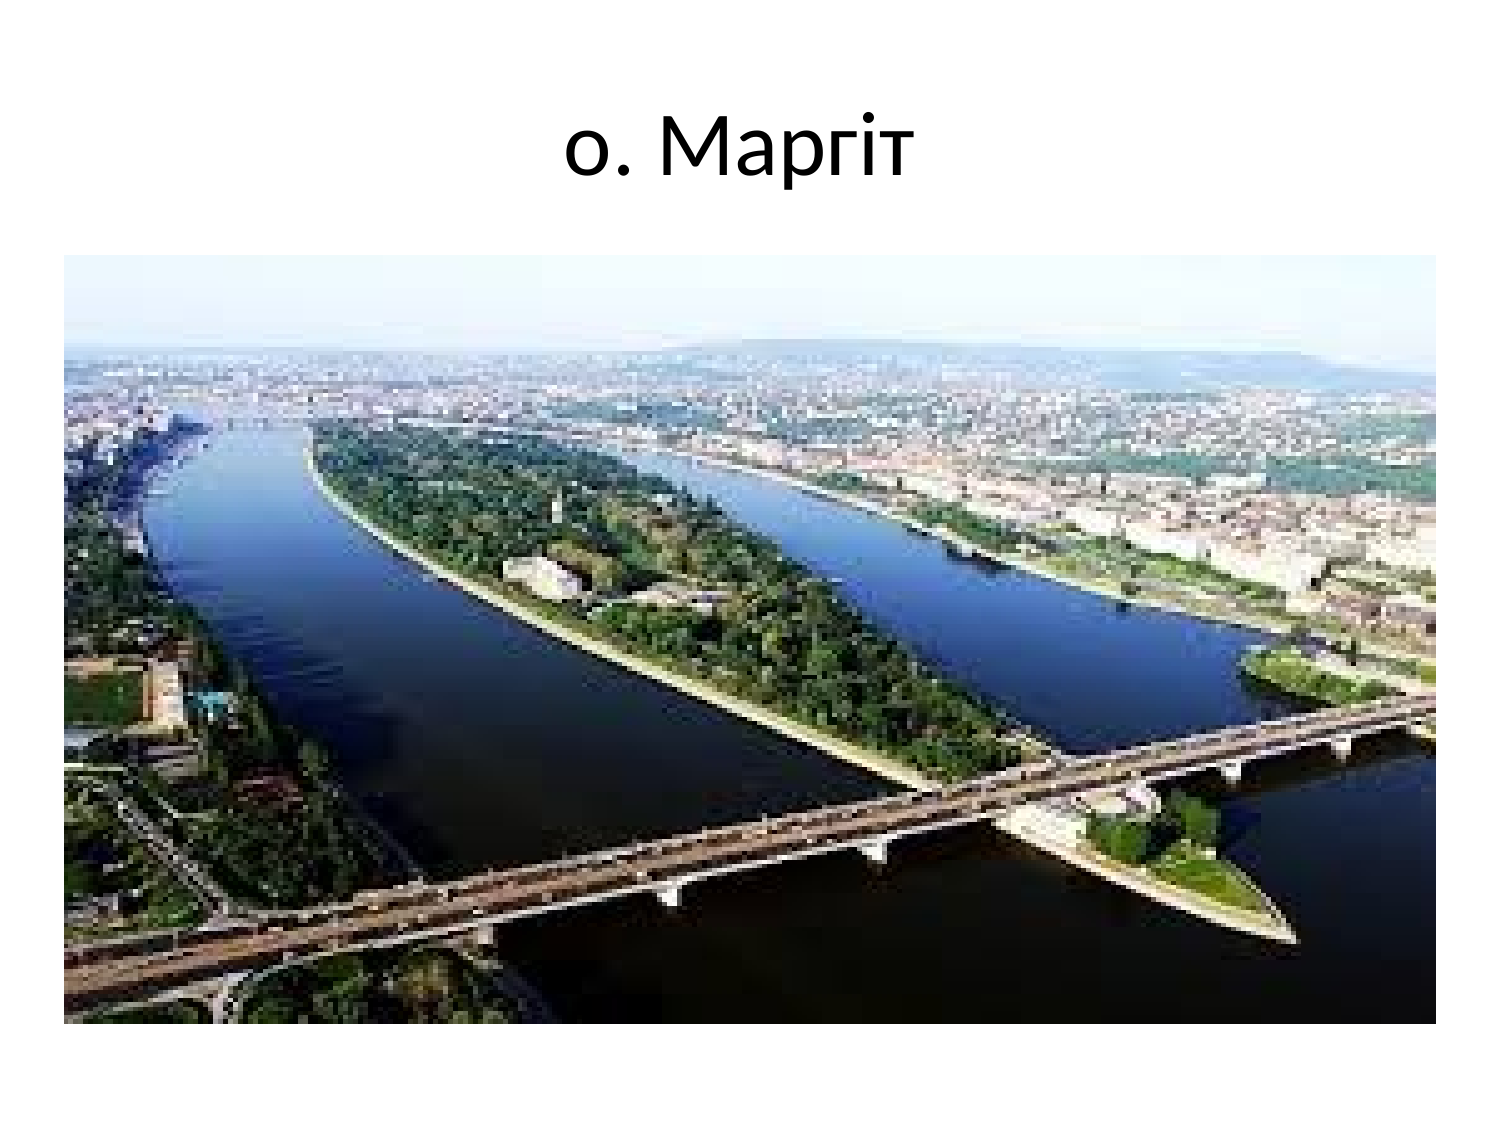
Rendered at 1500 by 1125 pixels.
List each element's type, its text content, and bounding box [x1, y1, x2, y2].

picture [64, 255, 1436, 1024]
title о. Маргіт [74, 44, 1426, 233]
